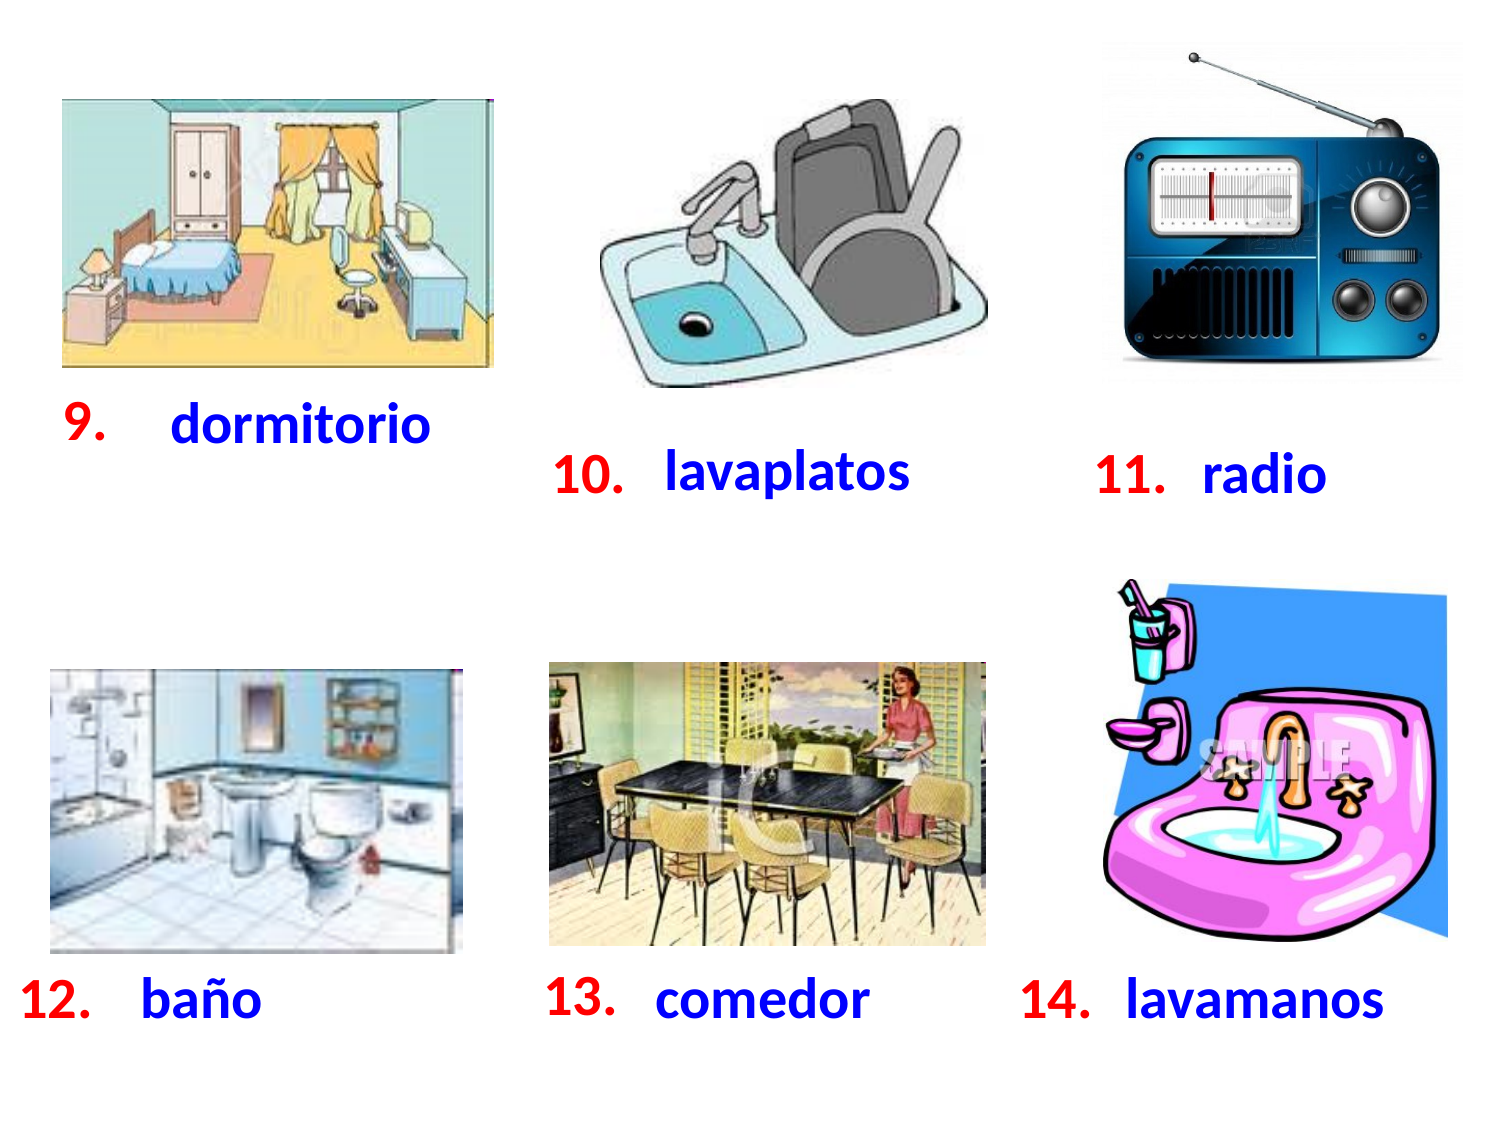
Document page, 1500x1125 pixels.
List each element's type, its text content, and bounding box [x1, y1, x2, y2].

text_box comedor [640, 955, 886, 1038]
text_box baño [125, 961, 292, 1038]
text_box 14. [1003, 952, 1108, 1038]
text_box 11. [1078, 427, 1183, 513]
picture [1101, 42, 1463, 385]
picture [599, 99, 988, 388]
text_box 13. [528, 950, 633, 1035]
picture [49, 669, 463, 955]
picture [62, 99, 494, 368]
picture [549, 662, 987, 946]
text_box lavamanos [1110, 952, 1400, 1038]
text_box 10. [537, 427, 642, 513]
text_box 9. [48, 375, 123, 460]
text_box lavaplatos [649, 425, 926, 510]
picture [1103, 579, 1448, 943]
text_box dormitorio [155, 377, 448, 463]
text_box radio [1187, 427, 1343, 513]
text_box 12. [3, 952, 108, 1038]
